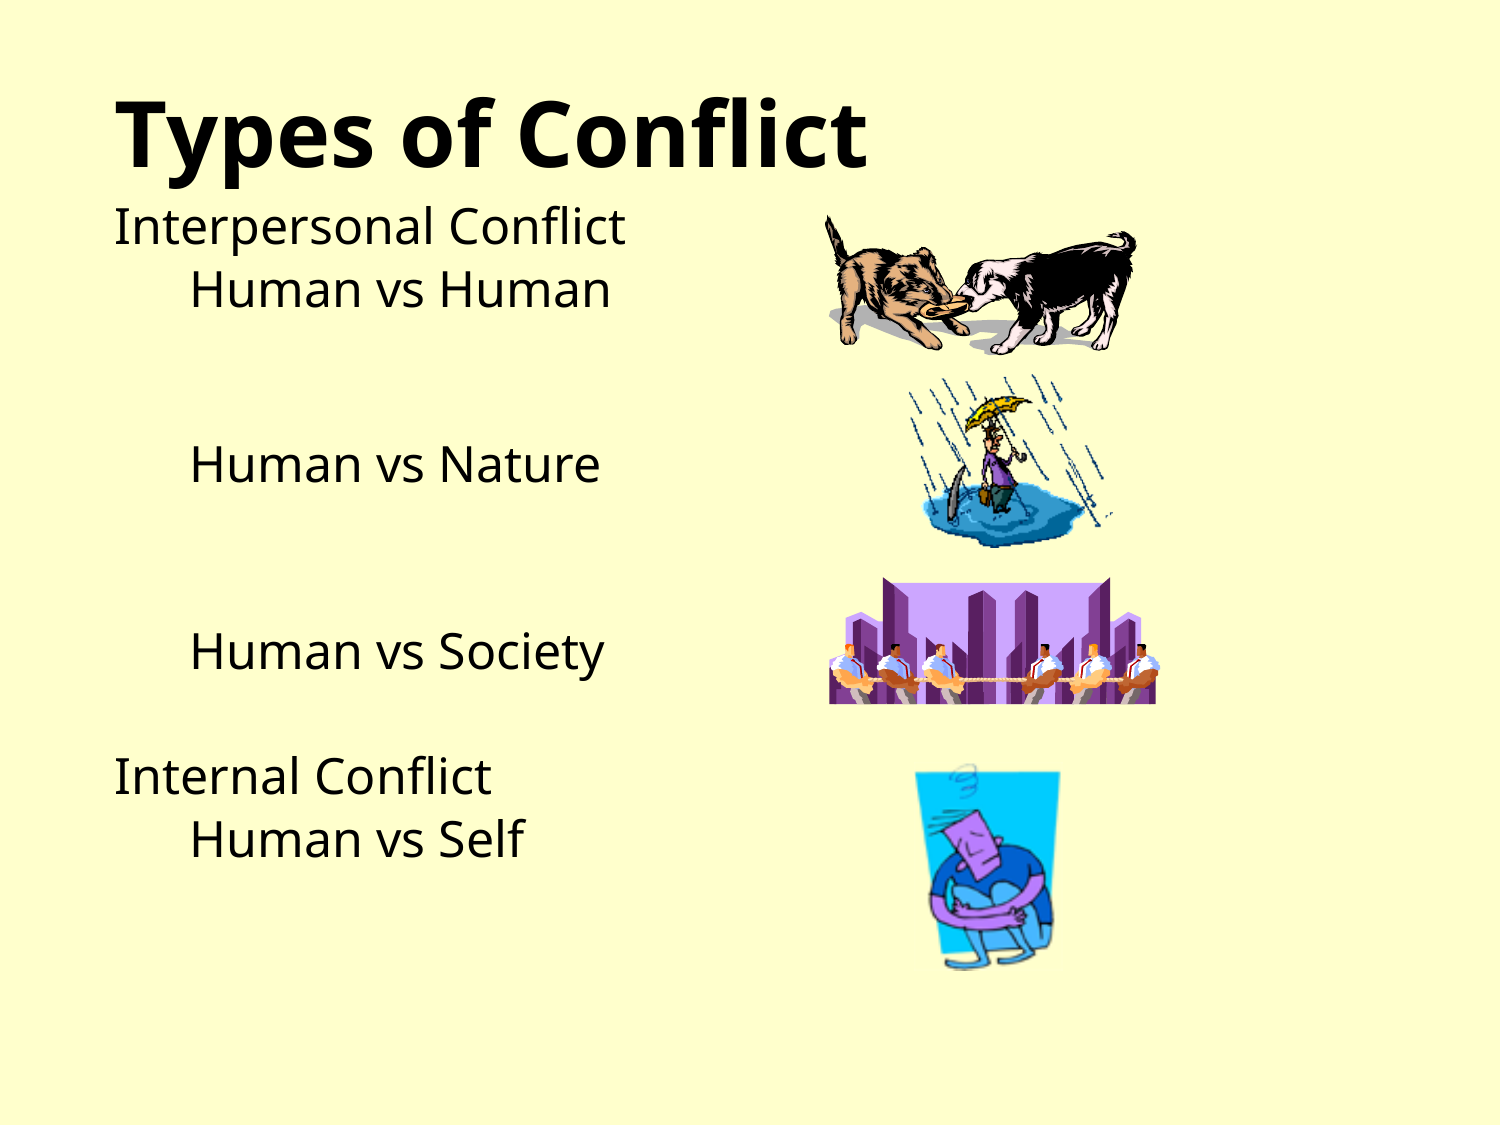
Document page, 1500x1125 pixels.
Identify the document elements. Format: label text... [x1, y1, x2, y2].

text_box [174, 374, 1113, 548]
title Types of Conflict [99, 37, 1375, 225]
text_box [99, 737, 1063, 972]
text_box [174, 574, 1163, 707]
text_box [99, 187, 1140, 358]
